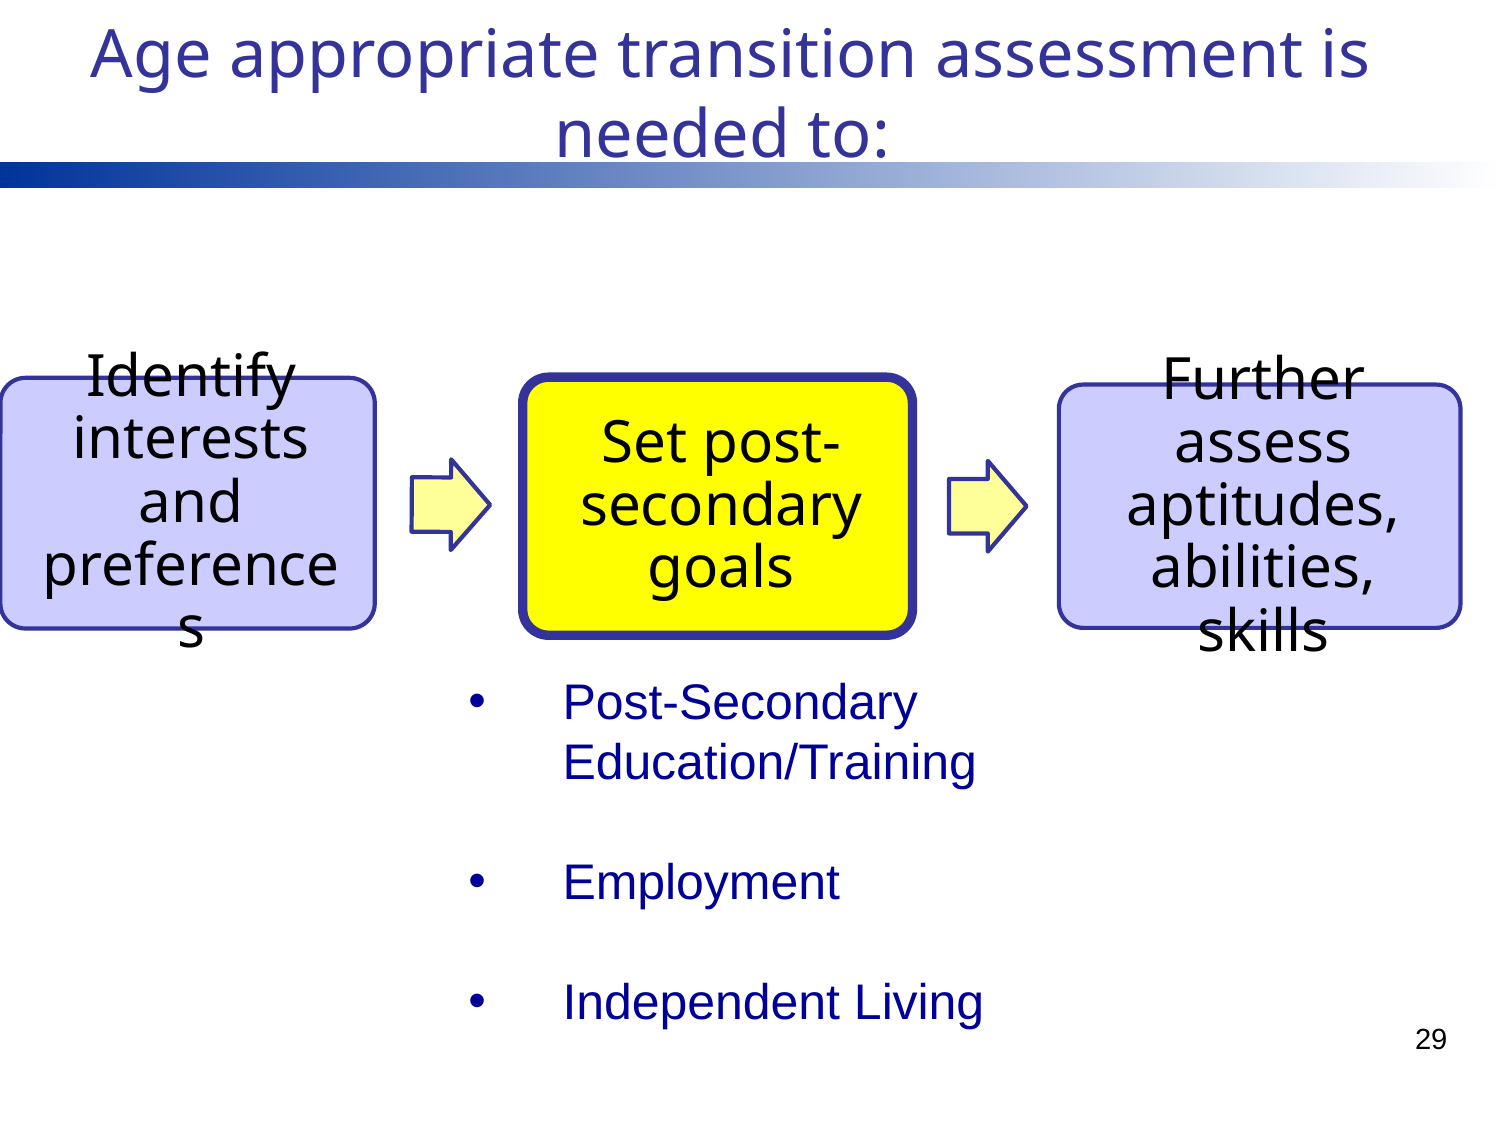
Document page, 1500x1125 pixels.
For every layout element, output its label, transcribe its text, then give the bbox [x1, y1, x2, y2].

title Age appropriate transition assessment is needed to: [0, 45, 1463, 138]
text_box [0, 174, 1463, 838]
slide_number 29 [1387, 1012, 1463, 1091]
text_box Post-Secondary Education/Training Employment Independent Living [425, 846, 1225, 1038]
